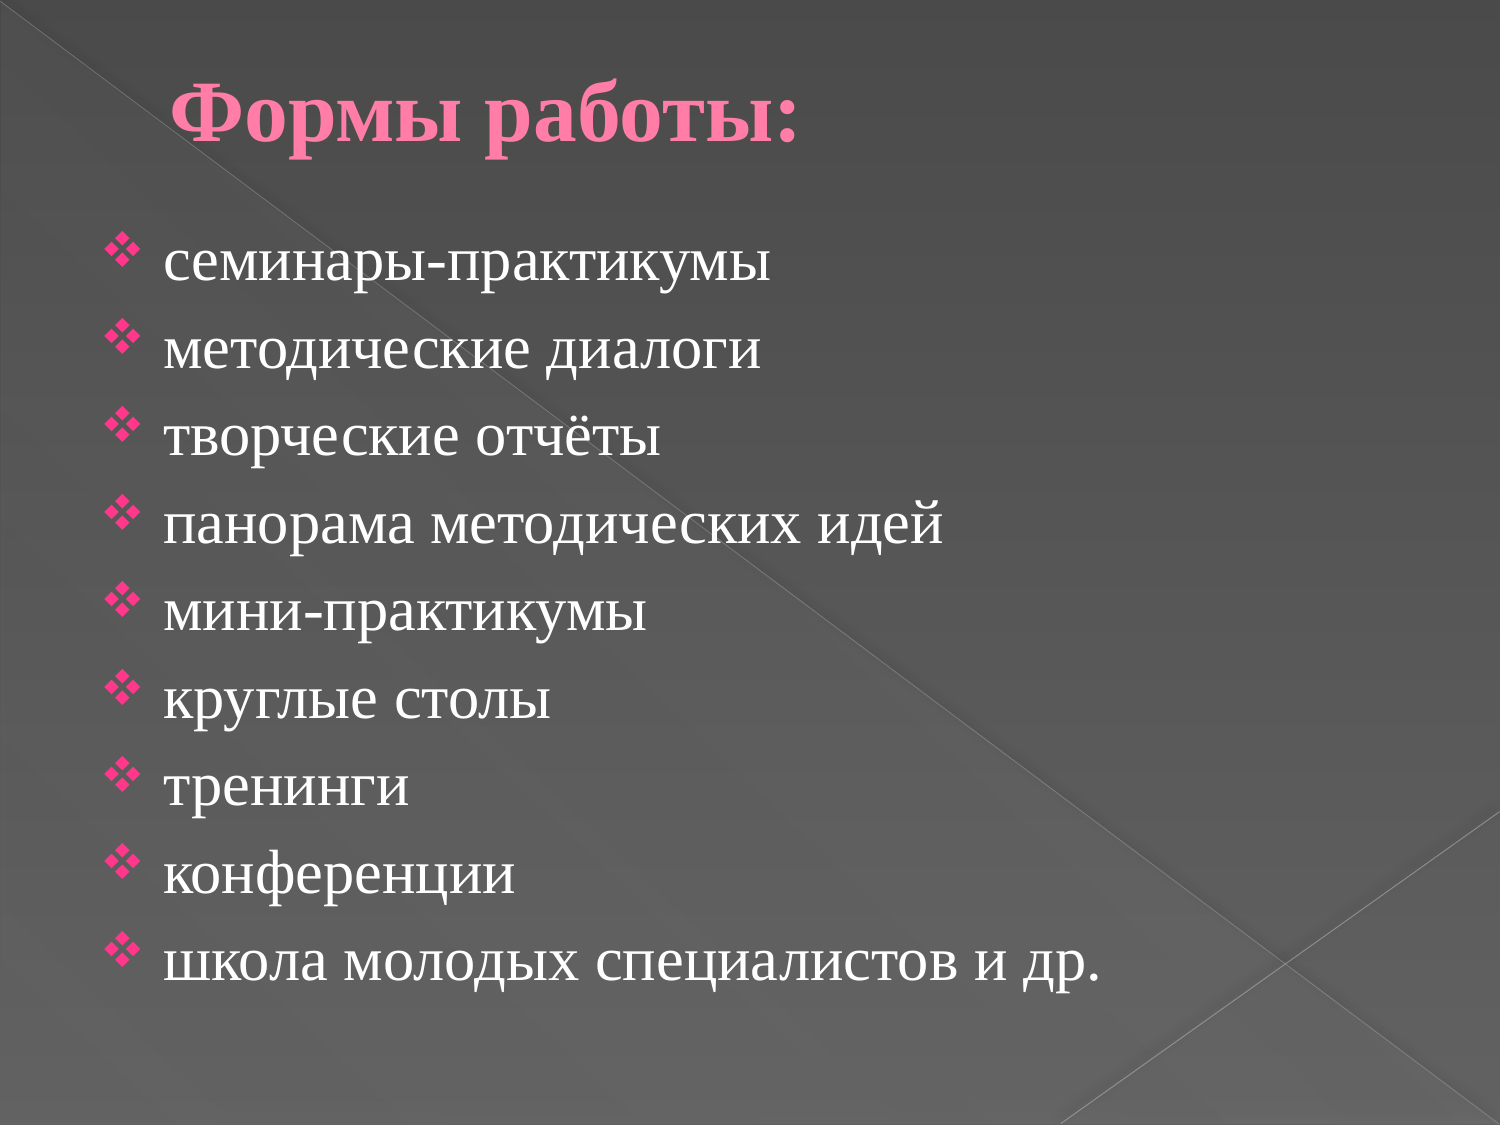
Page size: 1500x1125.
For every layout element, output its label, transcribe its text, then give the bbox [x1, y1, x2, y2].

list семинары-практикумы методические диалоги творческие отчёты панорама методических идей мини-практикумы круглые столы тренинги конференции школа молодых специалистов и др. [75, 210, 1425, 1059]
title Формы работы: [75, 43, 1425, 210]
